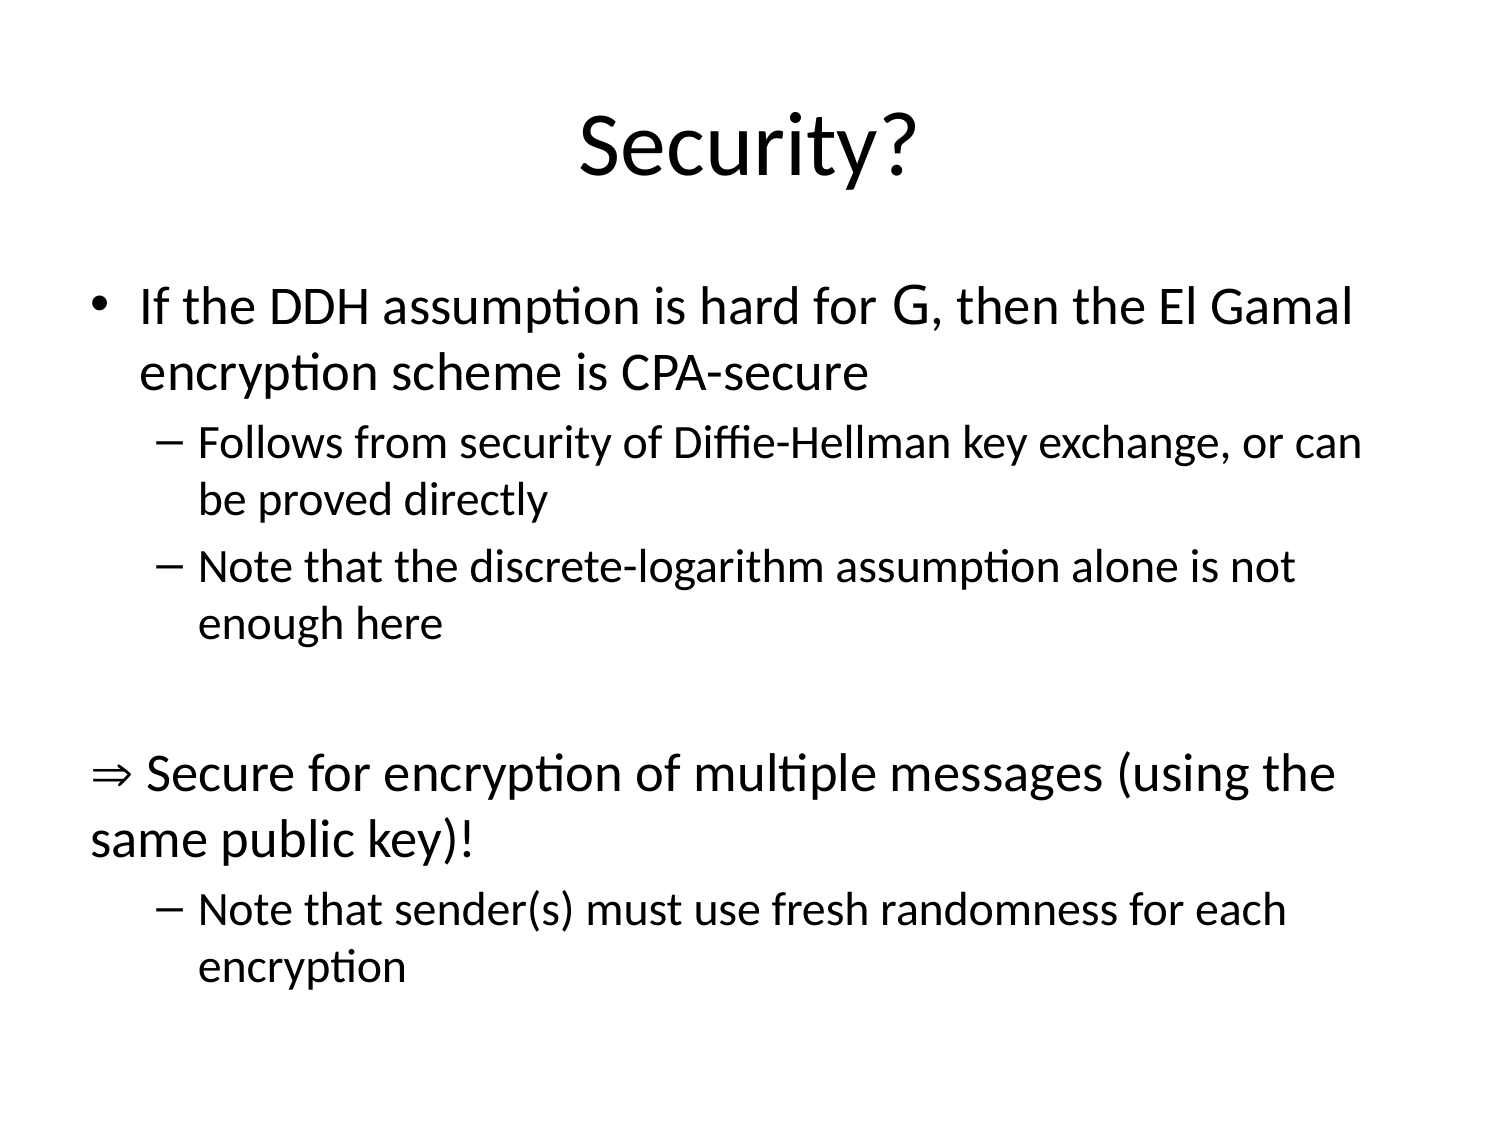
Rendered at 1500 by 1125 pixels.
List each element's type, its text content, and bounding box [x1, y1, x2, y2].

title Security? [75, 45, 1425, 233]
list If the DDH assumption is hard for G, then the El Gamal encryption scheme is CPA-secure Follows from security of Diffie-Hellman key exchange, or can be proved directly Note that the discrete-logarithm assumption alone is not enough here  Secure for encryption of multiple messages (using the same public key)! Note that sender(s) must use fresh randomness for each encryption [75, 262, 1425, 1005]
